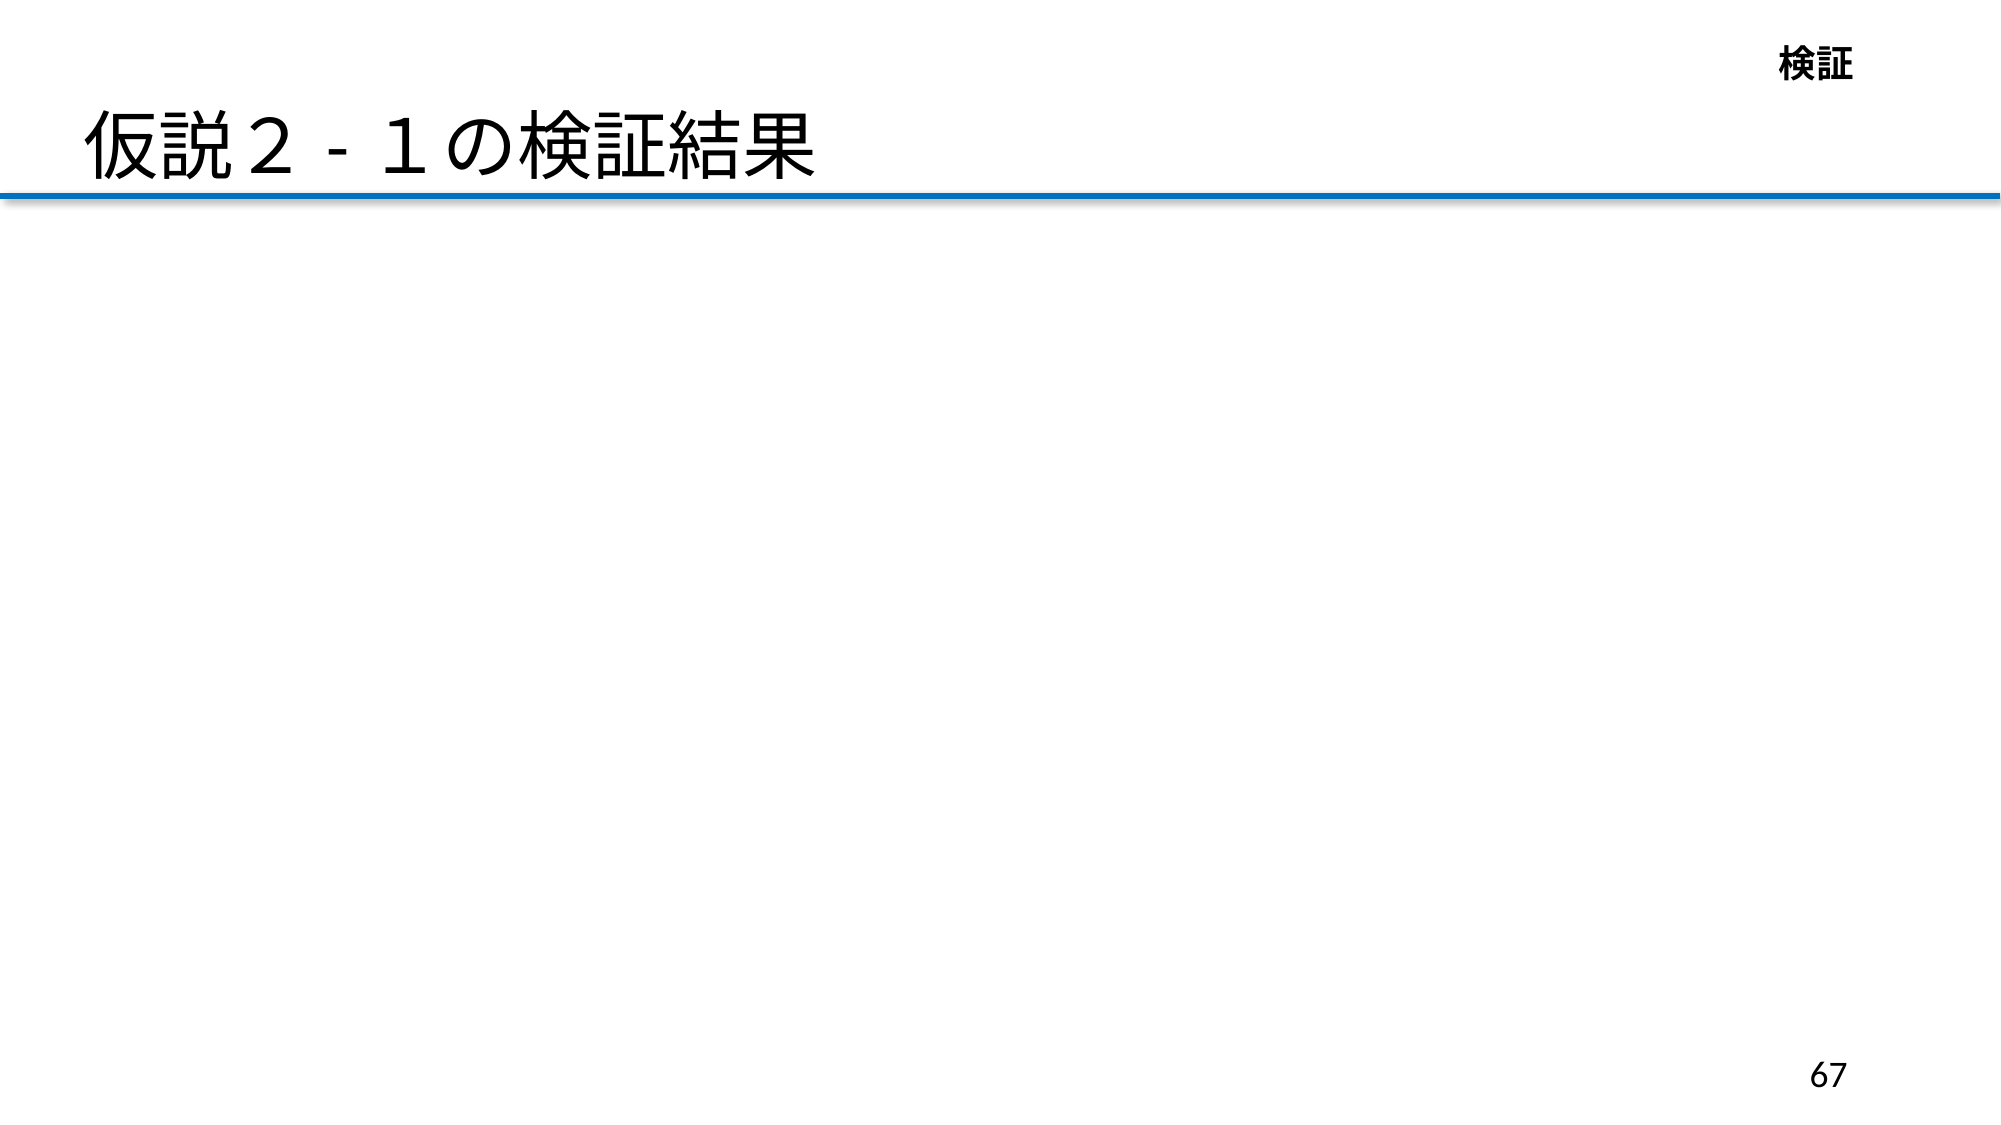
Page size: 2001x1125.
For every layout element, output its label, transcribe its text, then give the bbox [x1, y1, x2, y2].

text_box 仮説２-１の検証結果 [69, 91, 833, 197]
slide_number 67 [1412, 1042, 1863, 1103]
text_box 検証 [1764, 33, 1869, 93]
